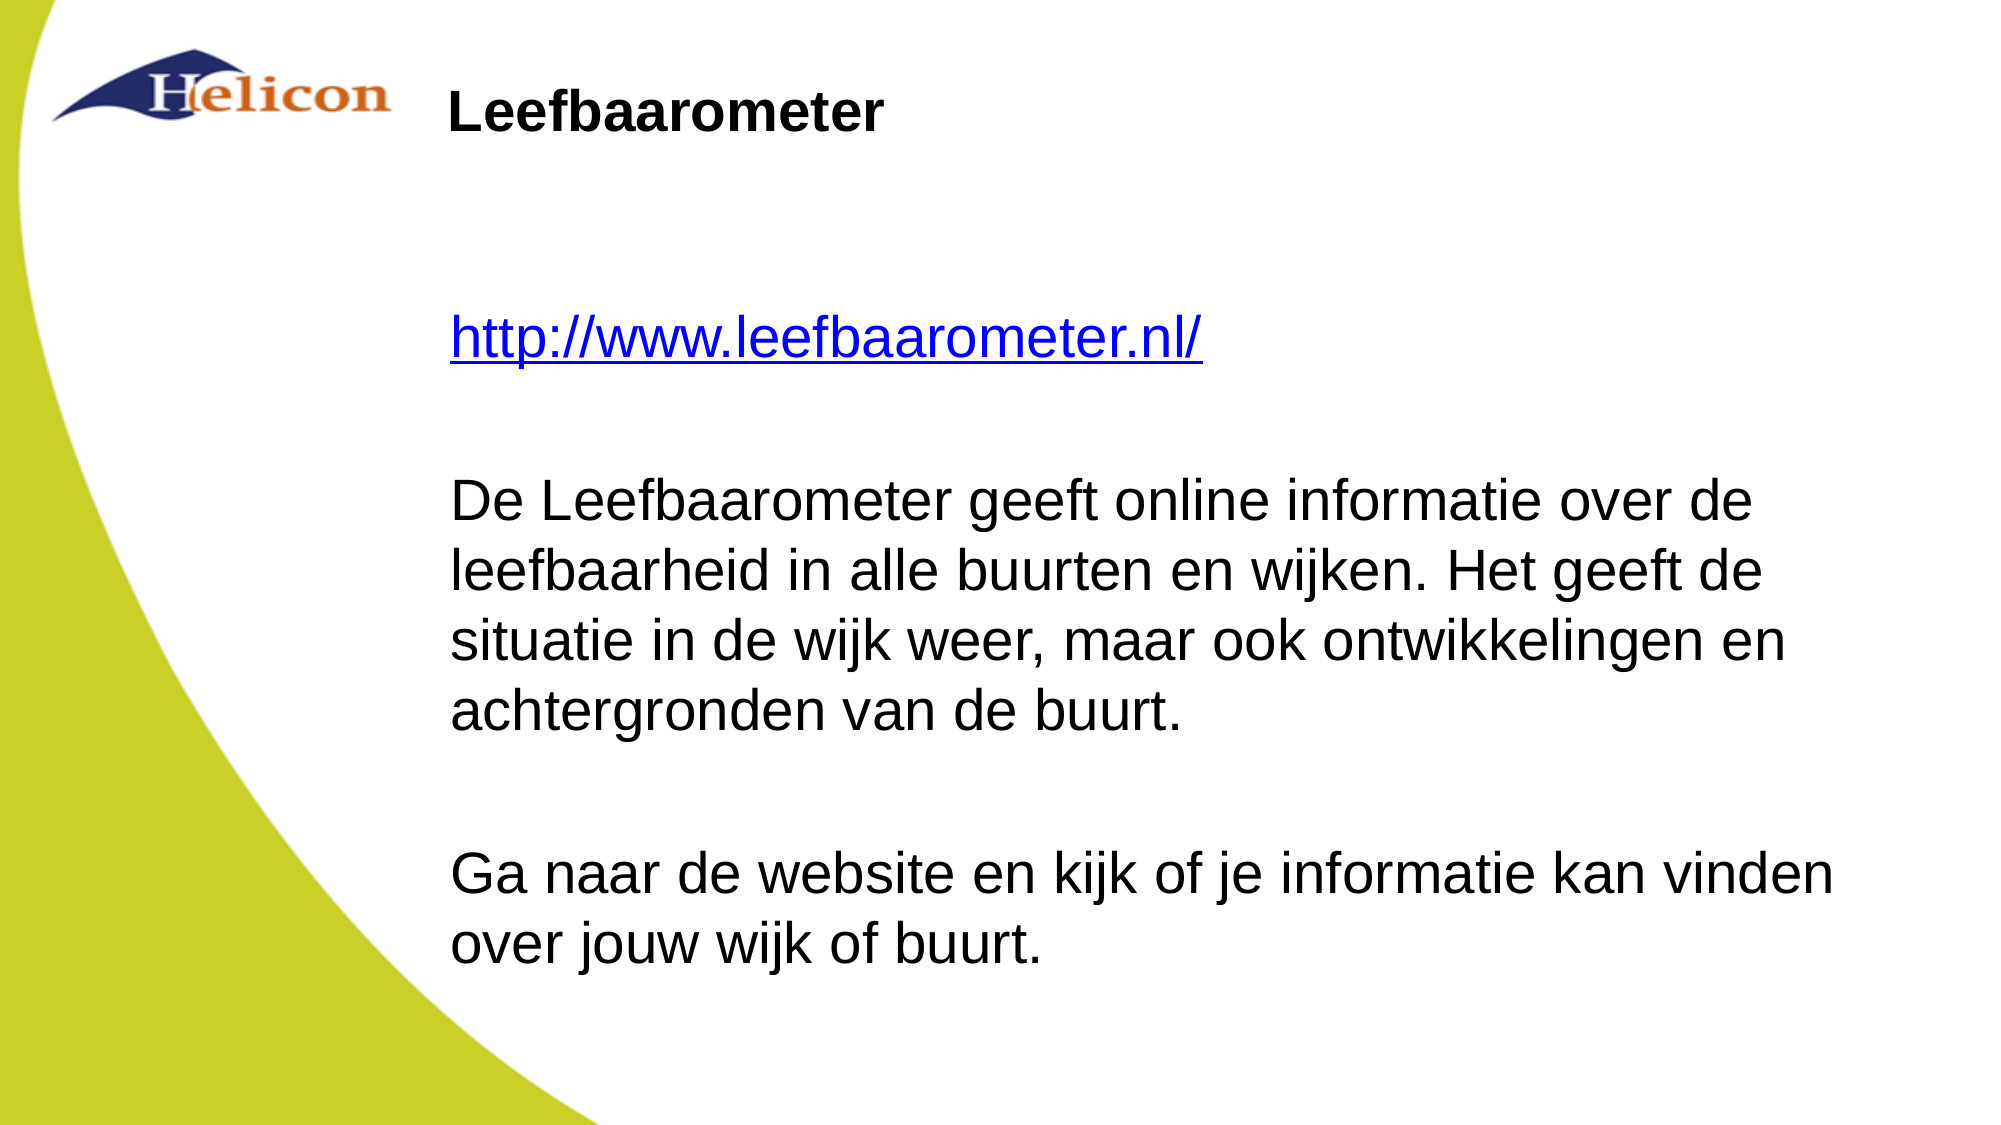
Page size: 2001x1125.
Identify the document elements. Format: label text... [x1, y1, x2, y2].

title Leefbaarometer [432, 54, 1887, 161]
picture [0, 0, 2000, 1125]
list http://www.leefbaarometer.nl/ De Leefbaarometer geeft online informatie over de leefbaarheid in alle buurten en wijken. Het geeft de situatie in de wijk weer, maar ook ontwikkelingen en achtergronden van de buurt. Ga naar de website en kijk of je informatie kan vinden over jouw wijk of buurt. [435, 292, 1887, 986]
